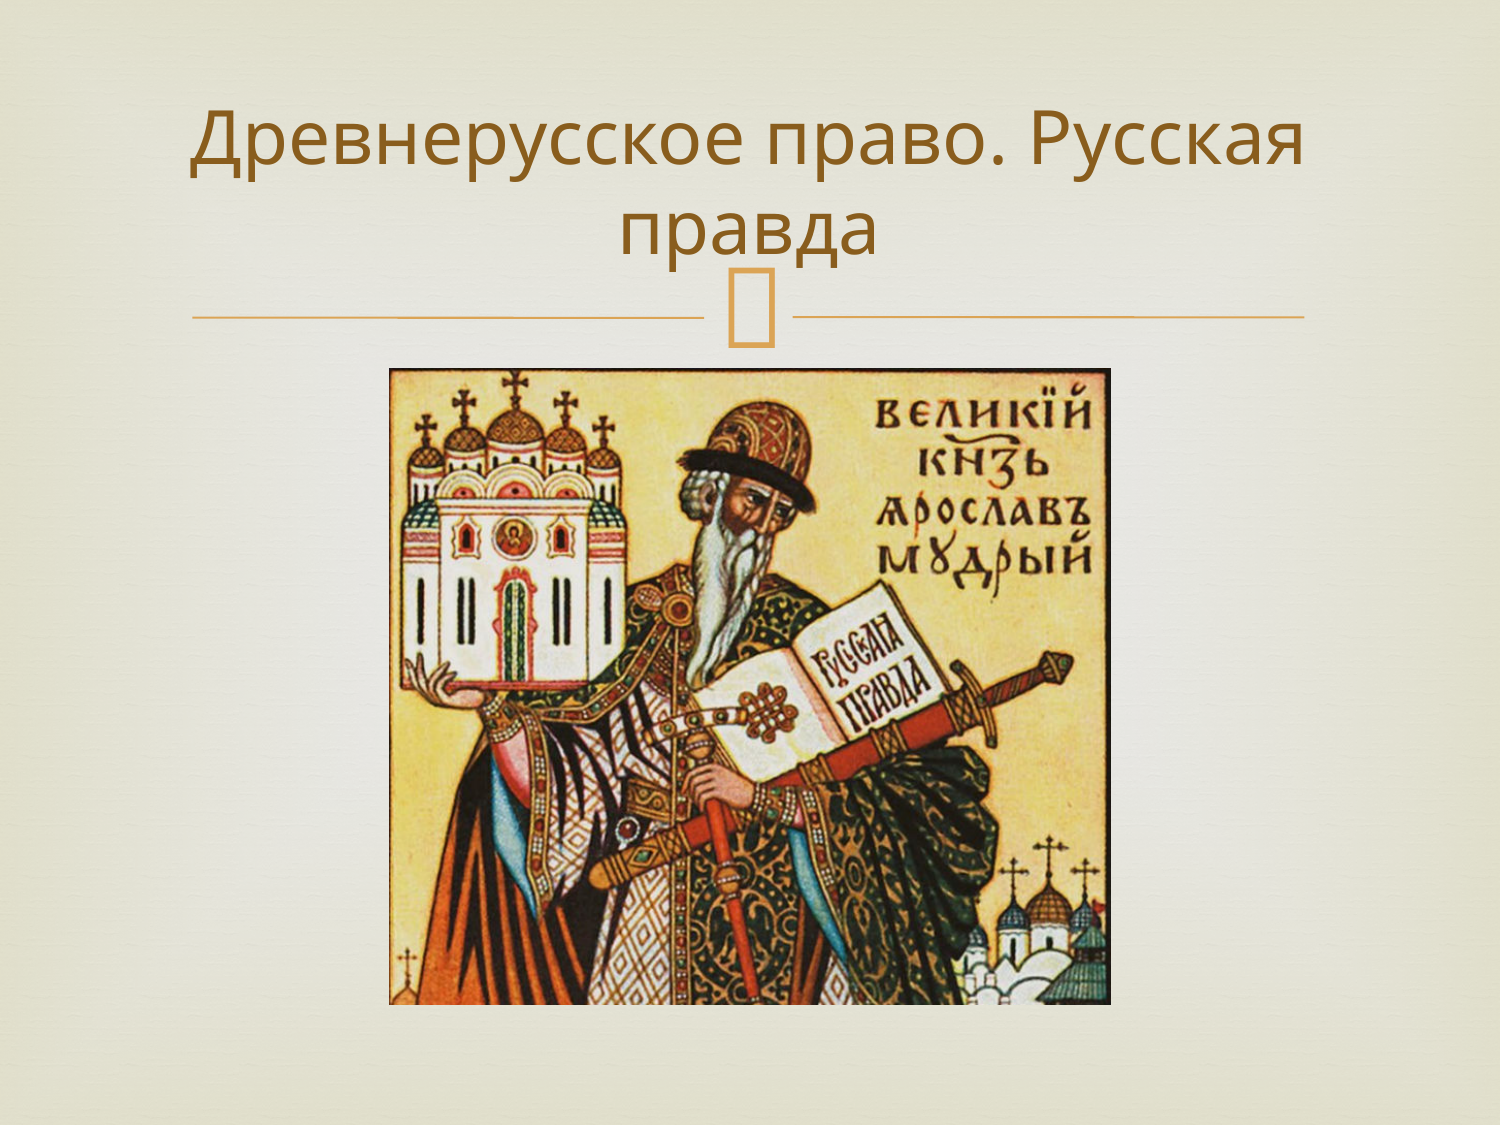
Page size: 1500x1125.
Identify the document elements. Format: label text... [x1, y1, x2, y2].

title Древнерусское право. Русская правда [112, 93, 1386, 267]
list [388, 368, 1112, 1006]
